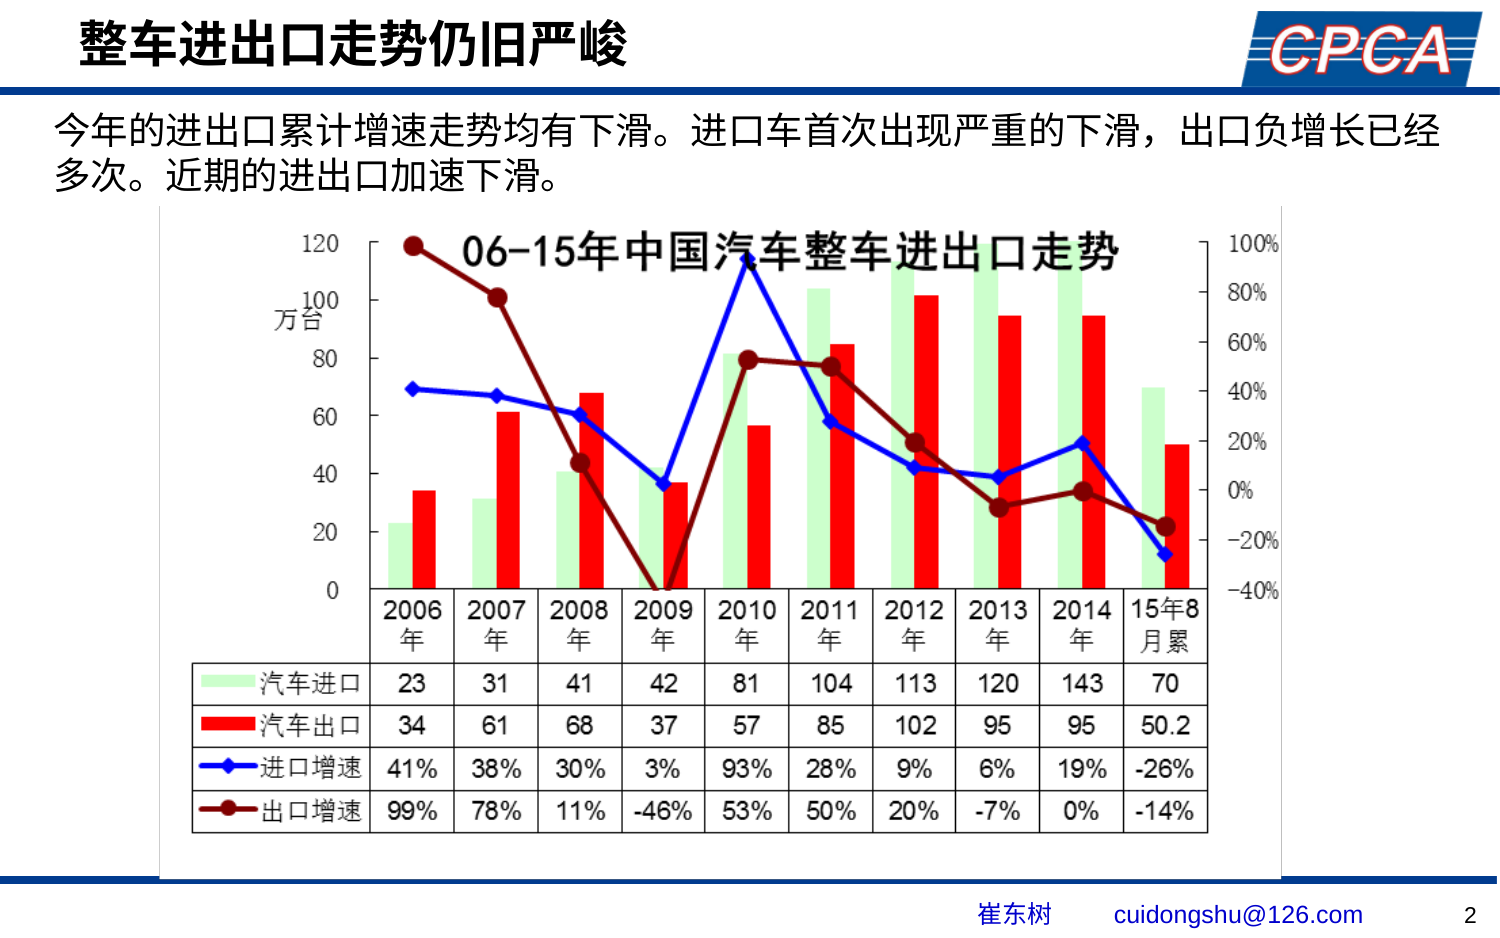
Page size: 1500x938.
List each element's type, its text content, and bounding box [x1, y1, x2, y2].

picture [0, 206, 1497, 884]
text_box 今年的进出口累计增速走势均有下滑。进口车首次出现严重的下滑，出口负增长已经多次。近期的进出口加速下滑。 [38, 100, 1471, 205]
slide_number 2 [1425, 890, 1492, 938]
picture [0, 11, 1500, 95]
title 整车进出口走势仍旧严峻 [63, 9, 1211, 76]
